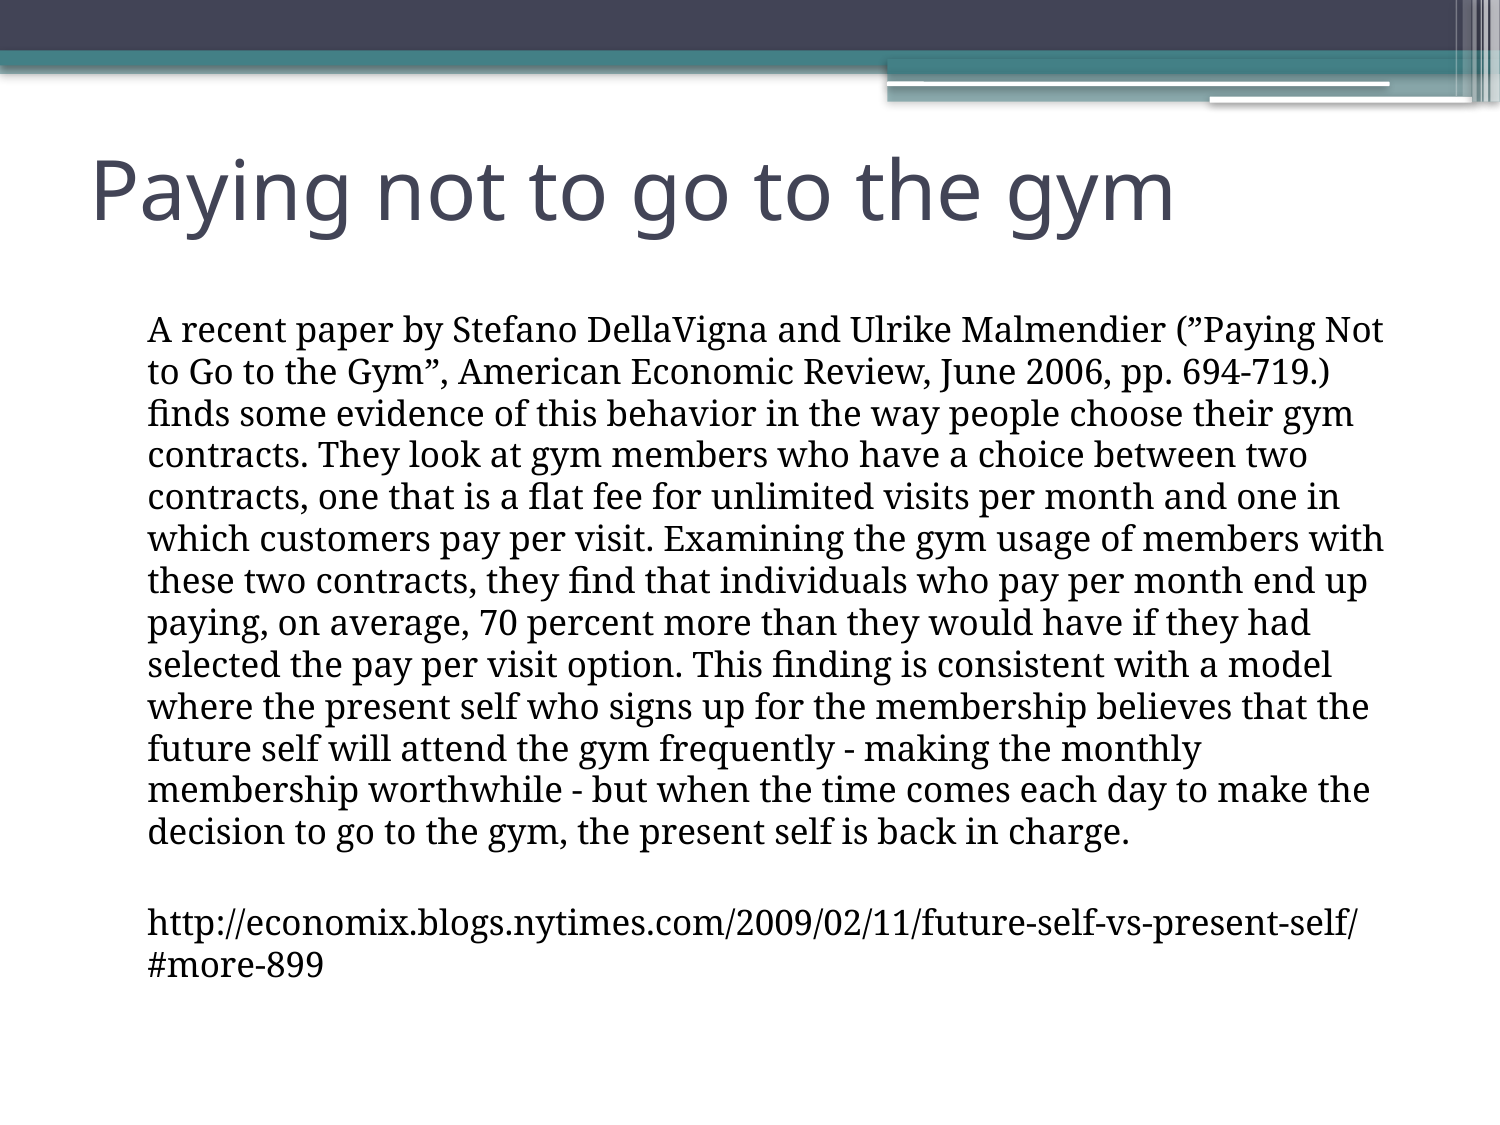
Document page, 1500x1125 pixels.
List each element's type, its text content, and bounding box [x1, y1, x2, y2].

list A recent paper by Stefano DellaVigna and Ulrike Malmendier (”Paying Not to Go to the Gym”, American Economic Review, June 2006, pp. 694-719.) finds some evidence of this behavior in the way people choose their gym contracts. They look at gym members who have a choice between two contracts, one that is a flat fee for unlimited visits per month and one in which customers pay per visit. Examining the gym usage of members with these two contracts, they find that individuals who pay per month end up paying, on average, 70 percent more than they would have if they had selected the pay per visit option. This finding is consistent with a model where the present self who signs up for the membership believes that the future self will attend the gym frequently - making the monthly membership worthwhile - but when the time comes each day to make the decision to go to the gym, the present self is back in charge. http://economix.blogs.nytimes.com/2009/02/11/future-self-vs-present-self/#more-899 [75, 299, 1425, 1010]
title Paying not to go to the gym [75, 99, 1425, 275]
